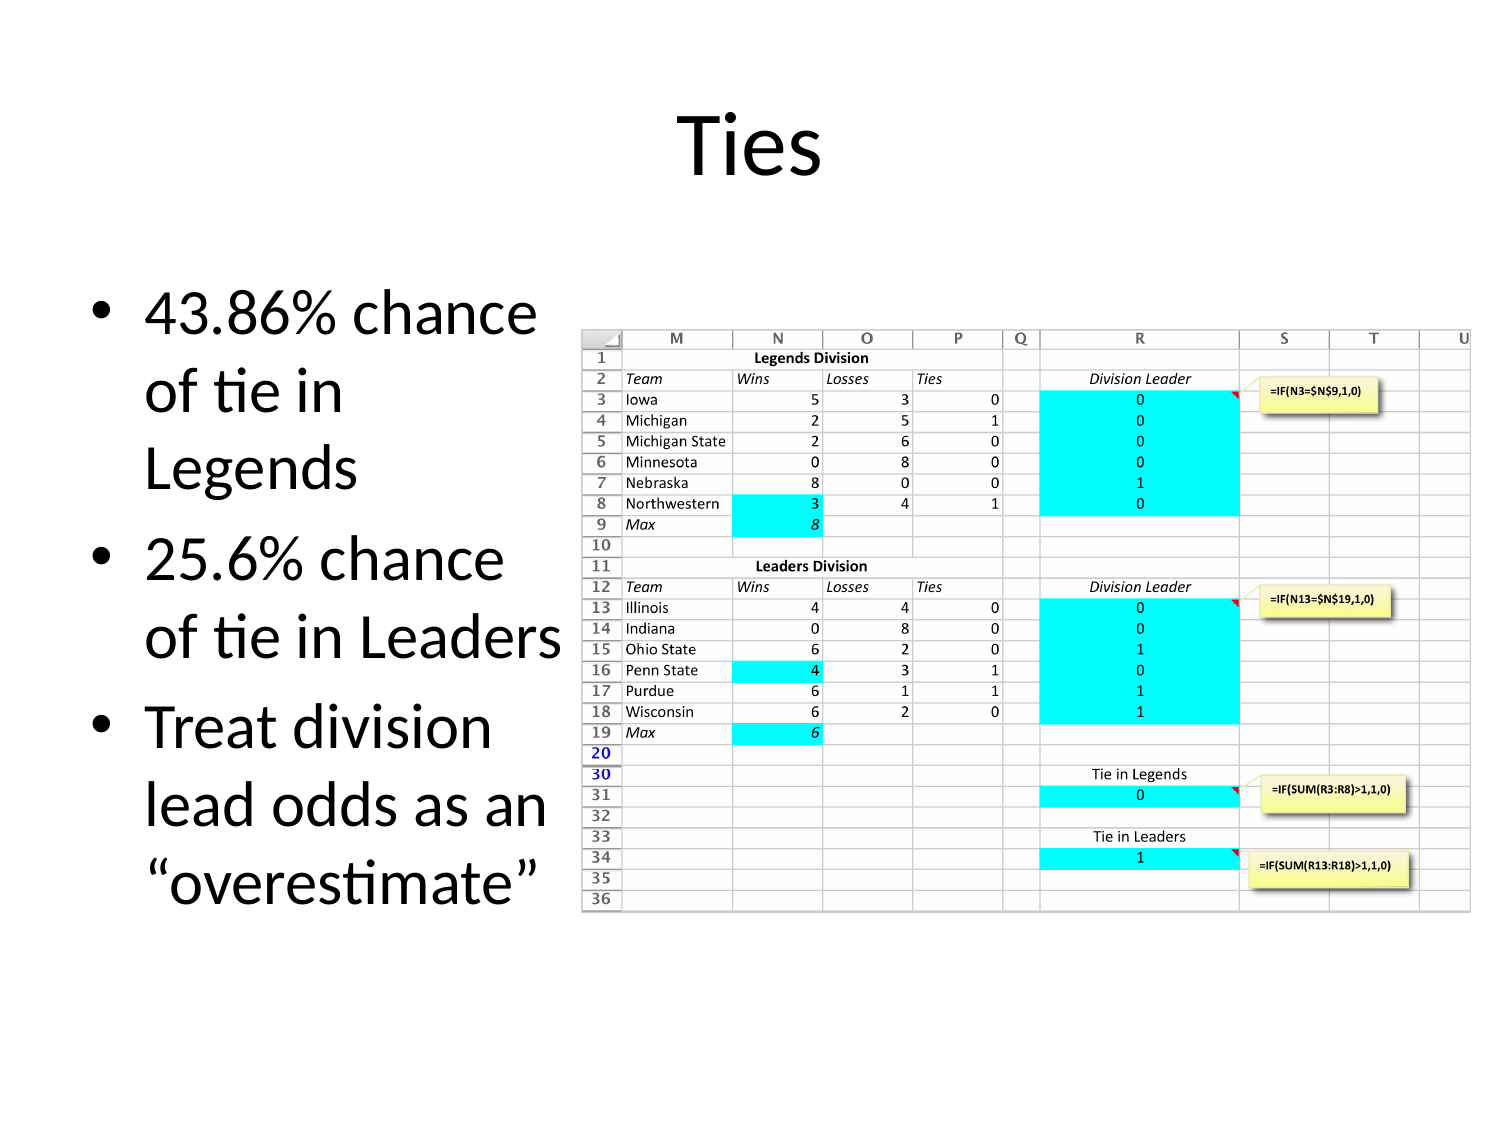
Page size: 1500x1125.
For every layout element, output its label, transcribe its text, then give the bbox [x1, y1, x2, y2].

list 43.86% chance of tie in Legends 25.6% chance of tie in Leaders Treat division lead odds as an “overestimate” [75, 262, 582, 1005]
picture [581, 329, 1471, 913]
title Ties [75, 45, 1425, 233]
